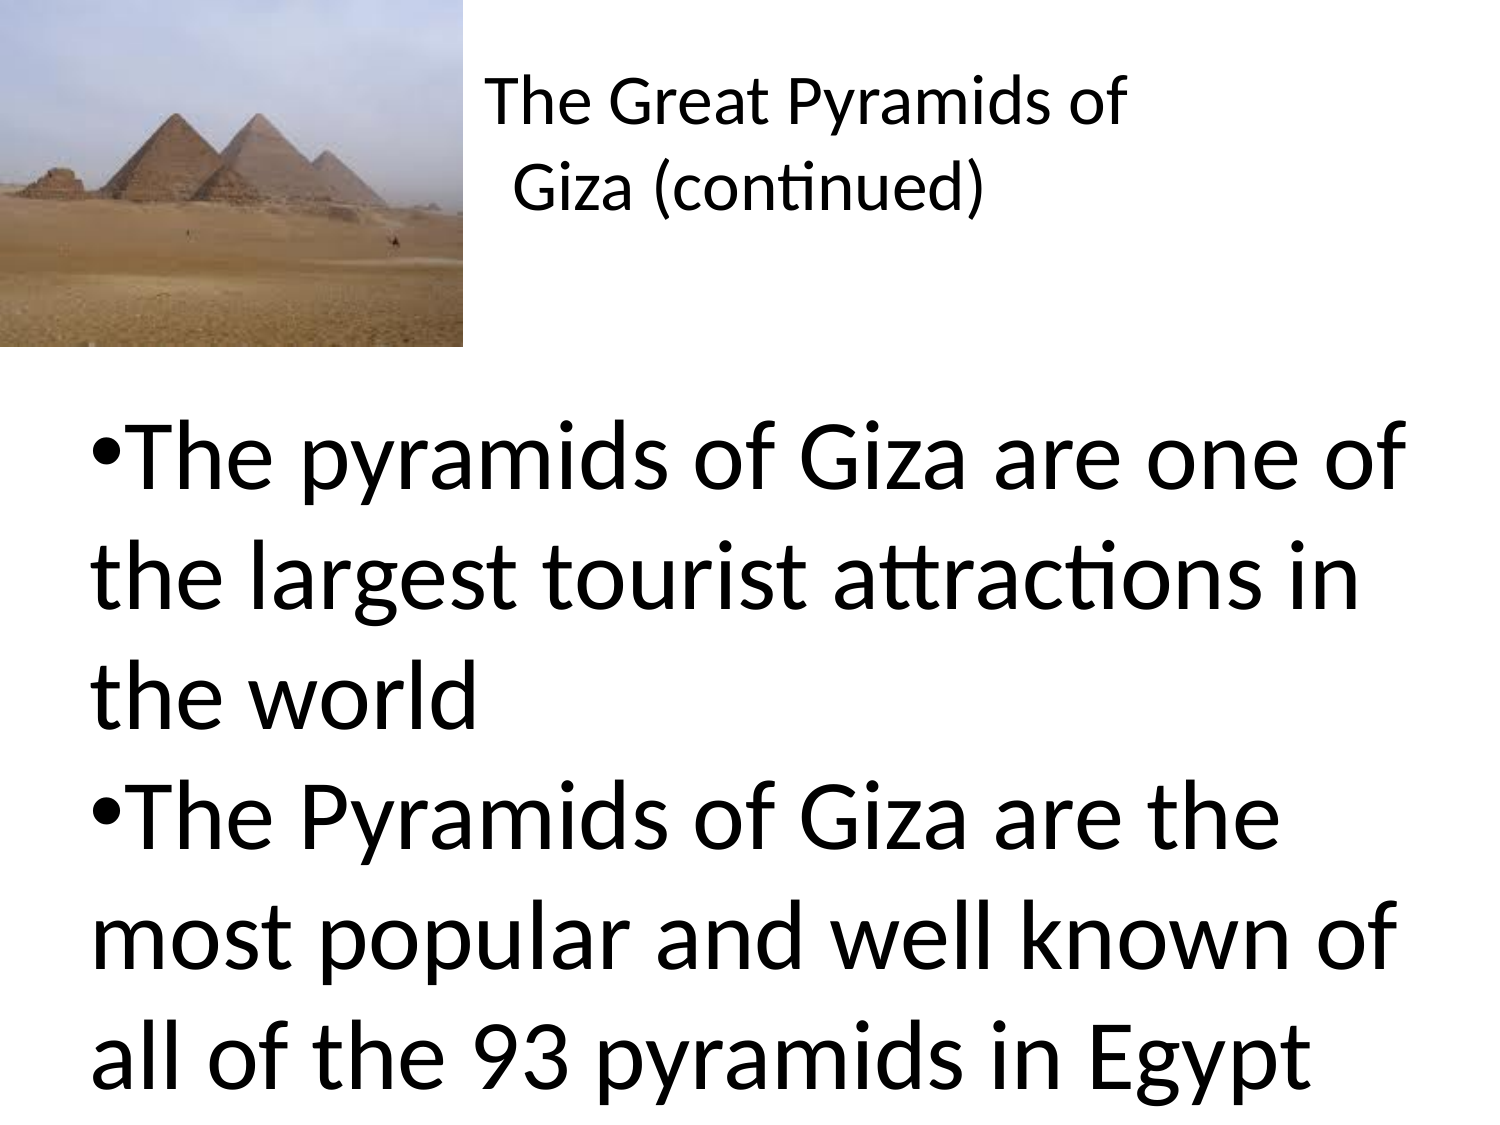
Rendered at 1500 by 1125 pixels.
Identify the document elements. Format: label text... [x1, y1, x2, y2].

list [0, 0, 463, 348]
title The Great Pyramids of Giza (continued) [466, 45, 1425, 233]
text_box The pyramids of Giza are one of the largest tourist attractions in the world The Pyramids of Giza are the most popular and well known of all of the 93 pyramids in Egypt [75, 262, 1463, 1117]
